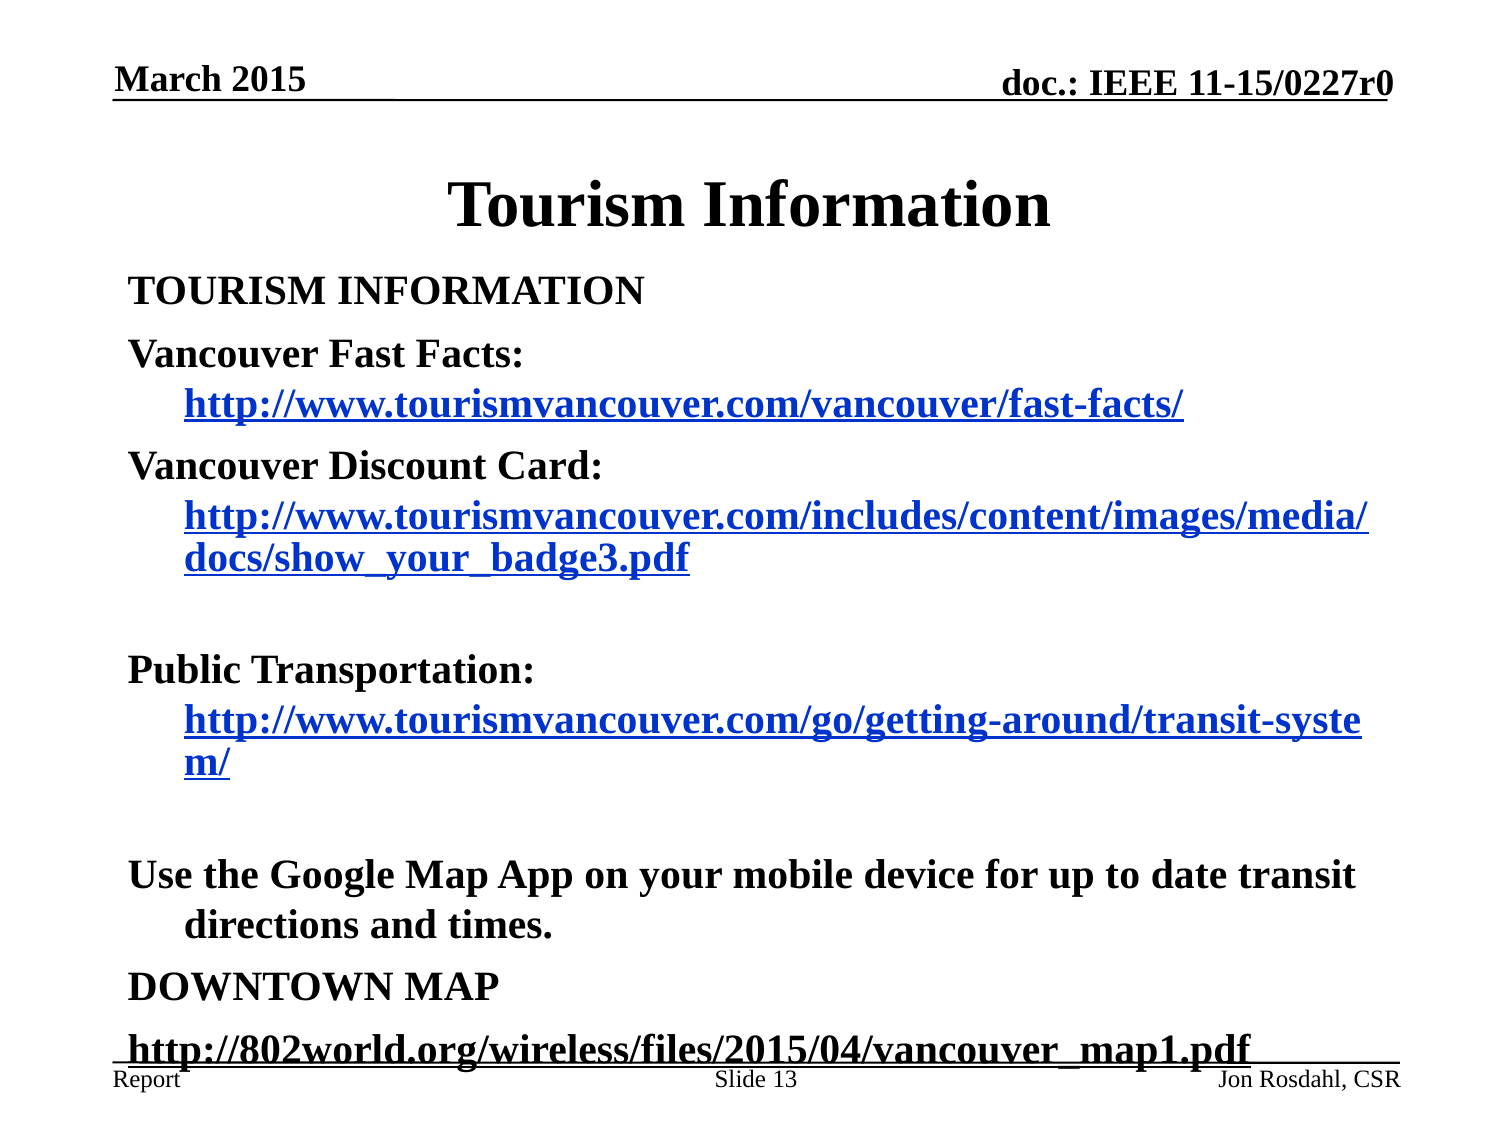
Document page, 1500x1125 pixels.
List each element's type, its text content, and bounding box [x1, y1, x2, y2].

title Tourism Information [112, 112, 1388, 255]
footer Jon Rosdahl, CSR [878, 1061, 1402, 1093]
list TOURISM INFORMATION Vancouver Fast Facts: http://www.tourismvancouver.com/vancouver/fast-facts/ Vancouver Discount Card: http://www.tourismvancouver.com/includes/content/images/media/docs/show_your_badge3.pdf Public Transportation: http://www.tourismvancouver.com/go/getting-around/transit-system/ Use the Google Map App on your mobile device for up to date transit directions and times. DOWNTOWN MAP http://802world.org/wireless/files/2015/04/vancouver_map1.pdf [112, 255, 1388, 1000]
slide_number Slide 13 [712, 1061, 800, 1123]
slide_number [114, 54, 423, 100]
